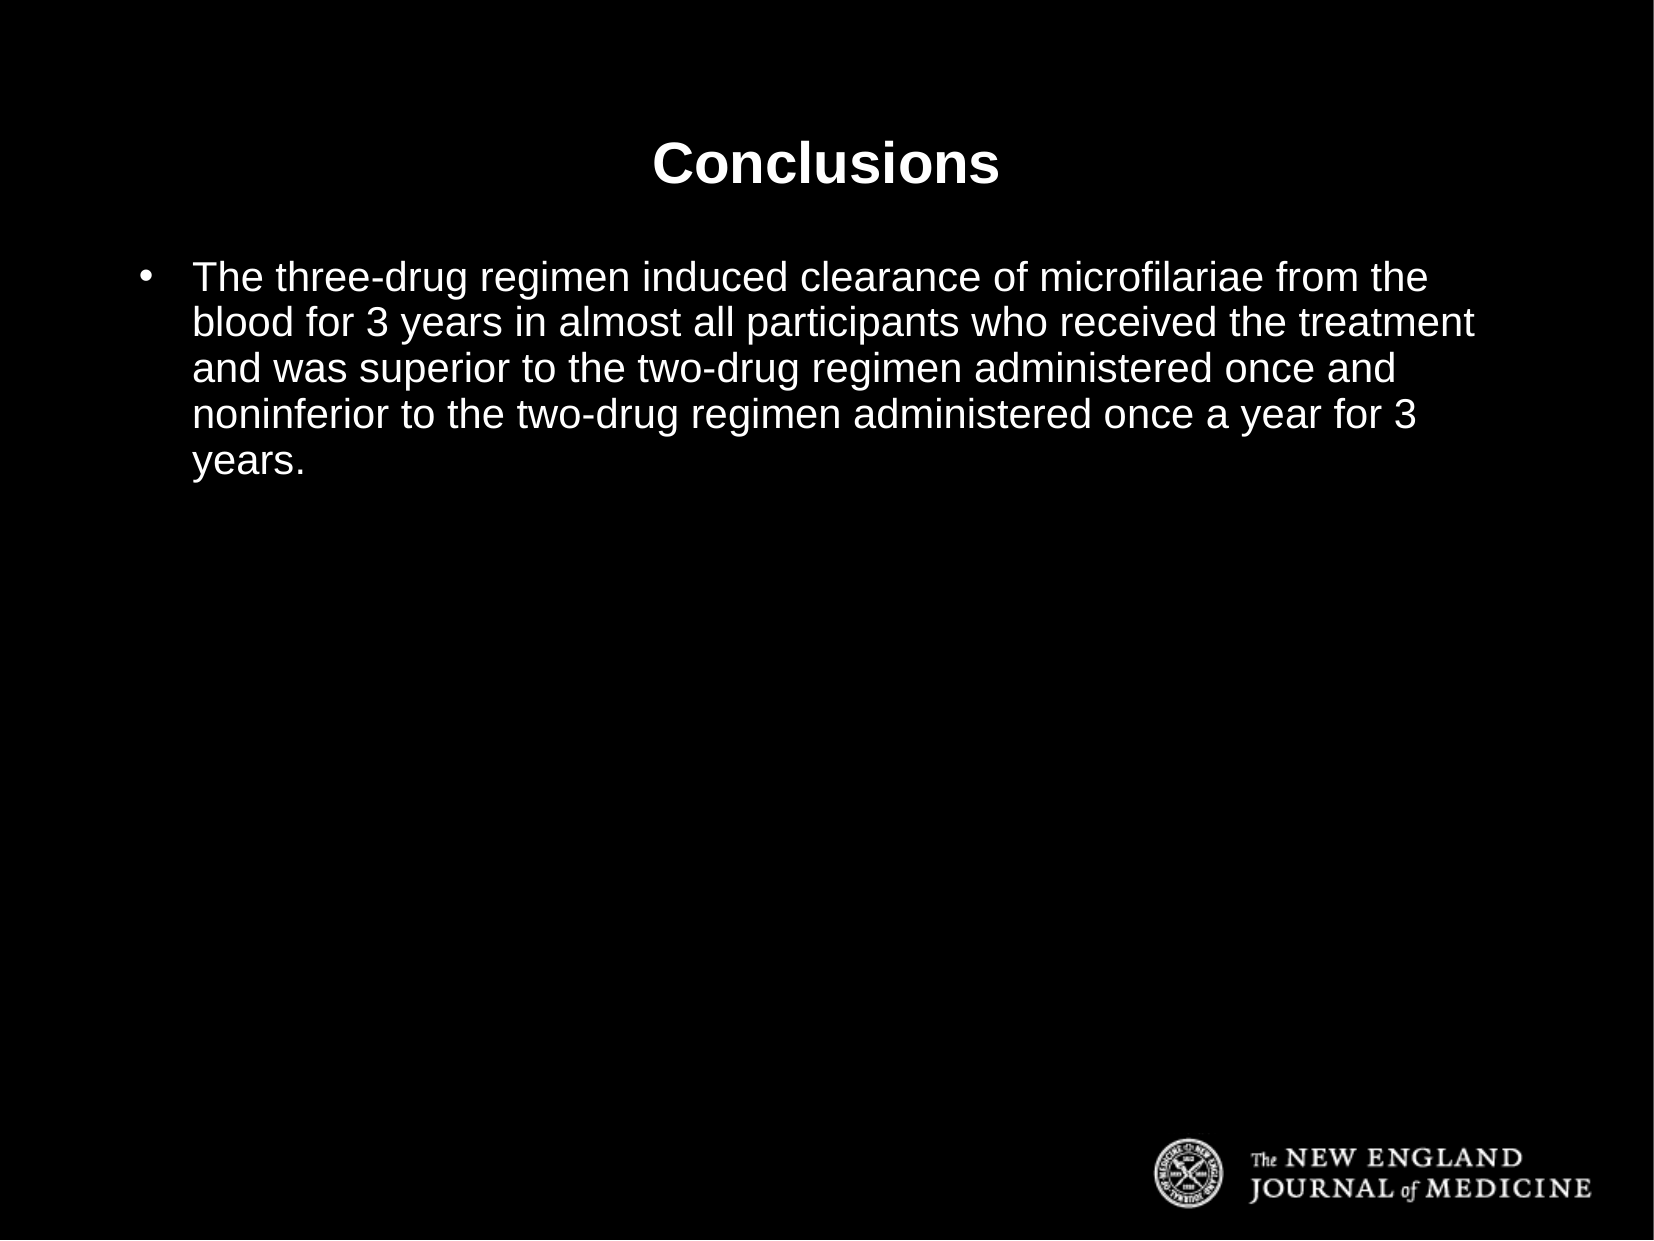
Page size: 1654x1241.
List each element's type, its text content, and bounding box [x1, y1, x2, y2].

text_box Conclusions [121, 129, 1533, 198]
list The three-drug regimen induced clearance of microfilariae from the blood for 3 years in almost all participants who received the treatment and was superior to the two-drug regimen administered once and noninferior to the two-drug regimen administered once a year for 3 years. [121, 253, 1534, 1115]
picture [1141, 1133, 1606, 1213]
